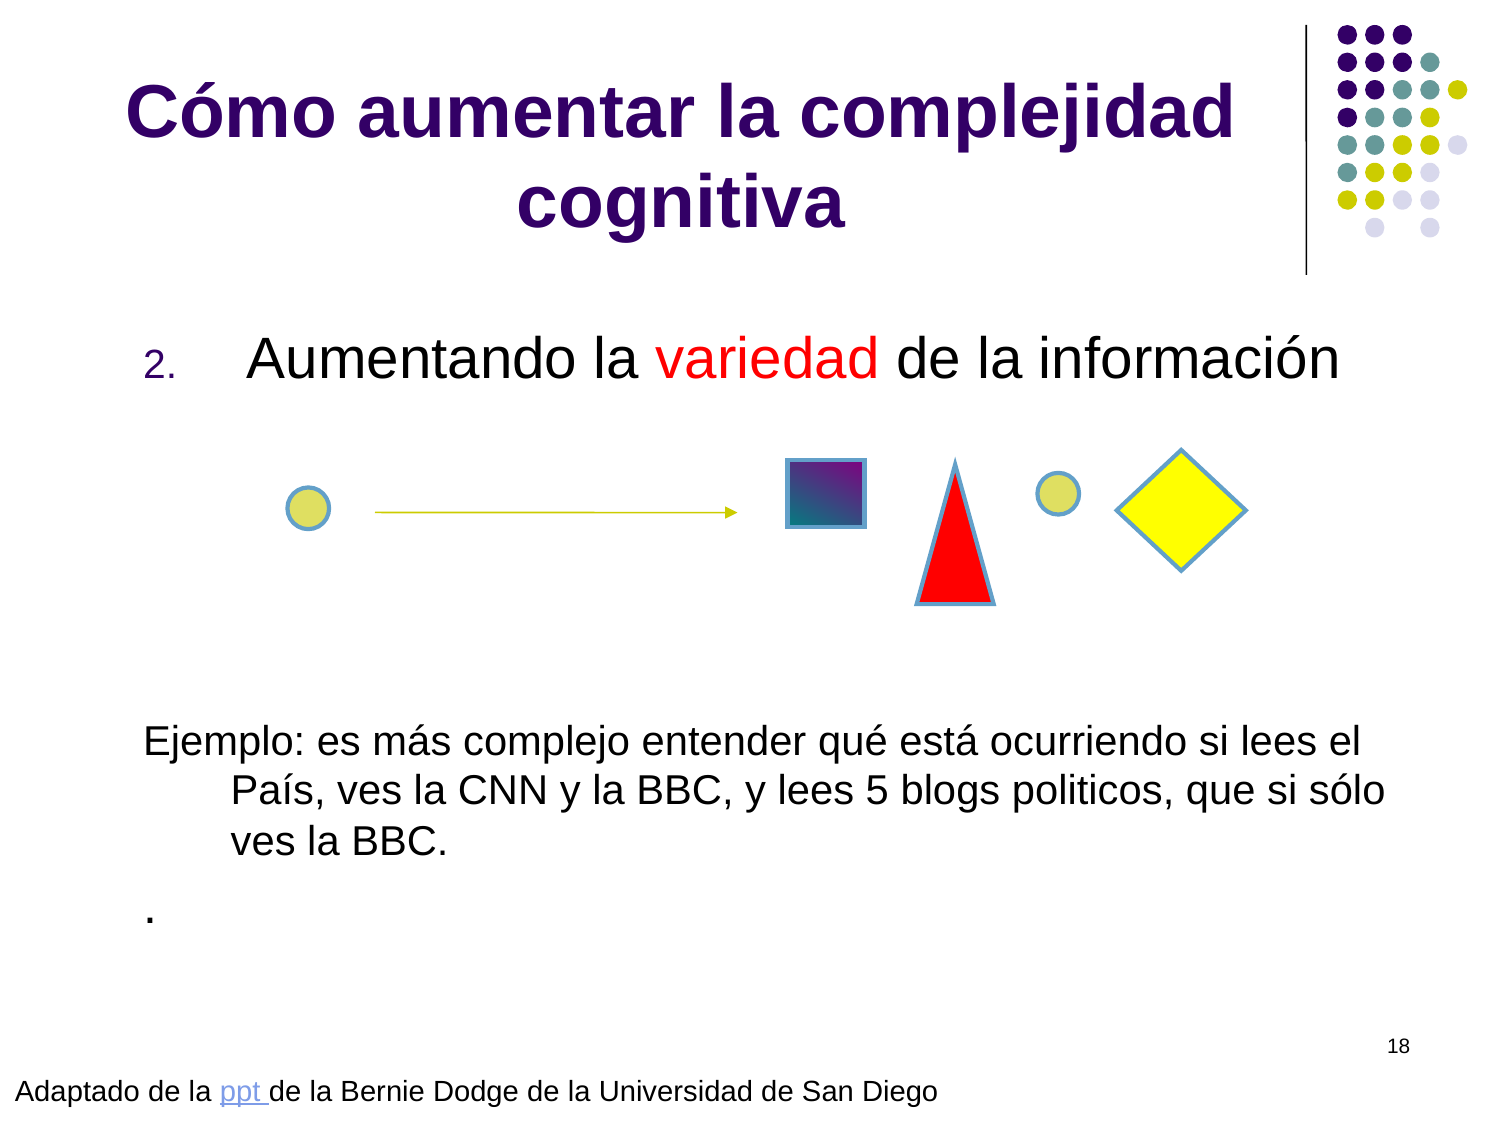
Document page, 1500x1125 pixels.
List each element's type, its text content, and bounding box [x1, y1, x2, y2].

title Cómo aumentar la complejidad cognitiva [62, 37, 1301, 251]
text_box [0, 1024, 1500, 1116]
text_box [62, 312, 1413, 1023]
